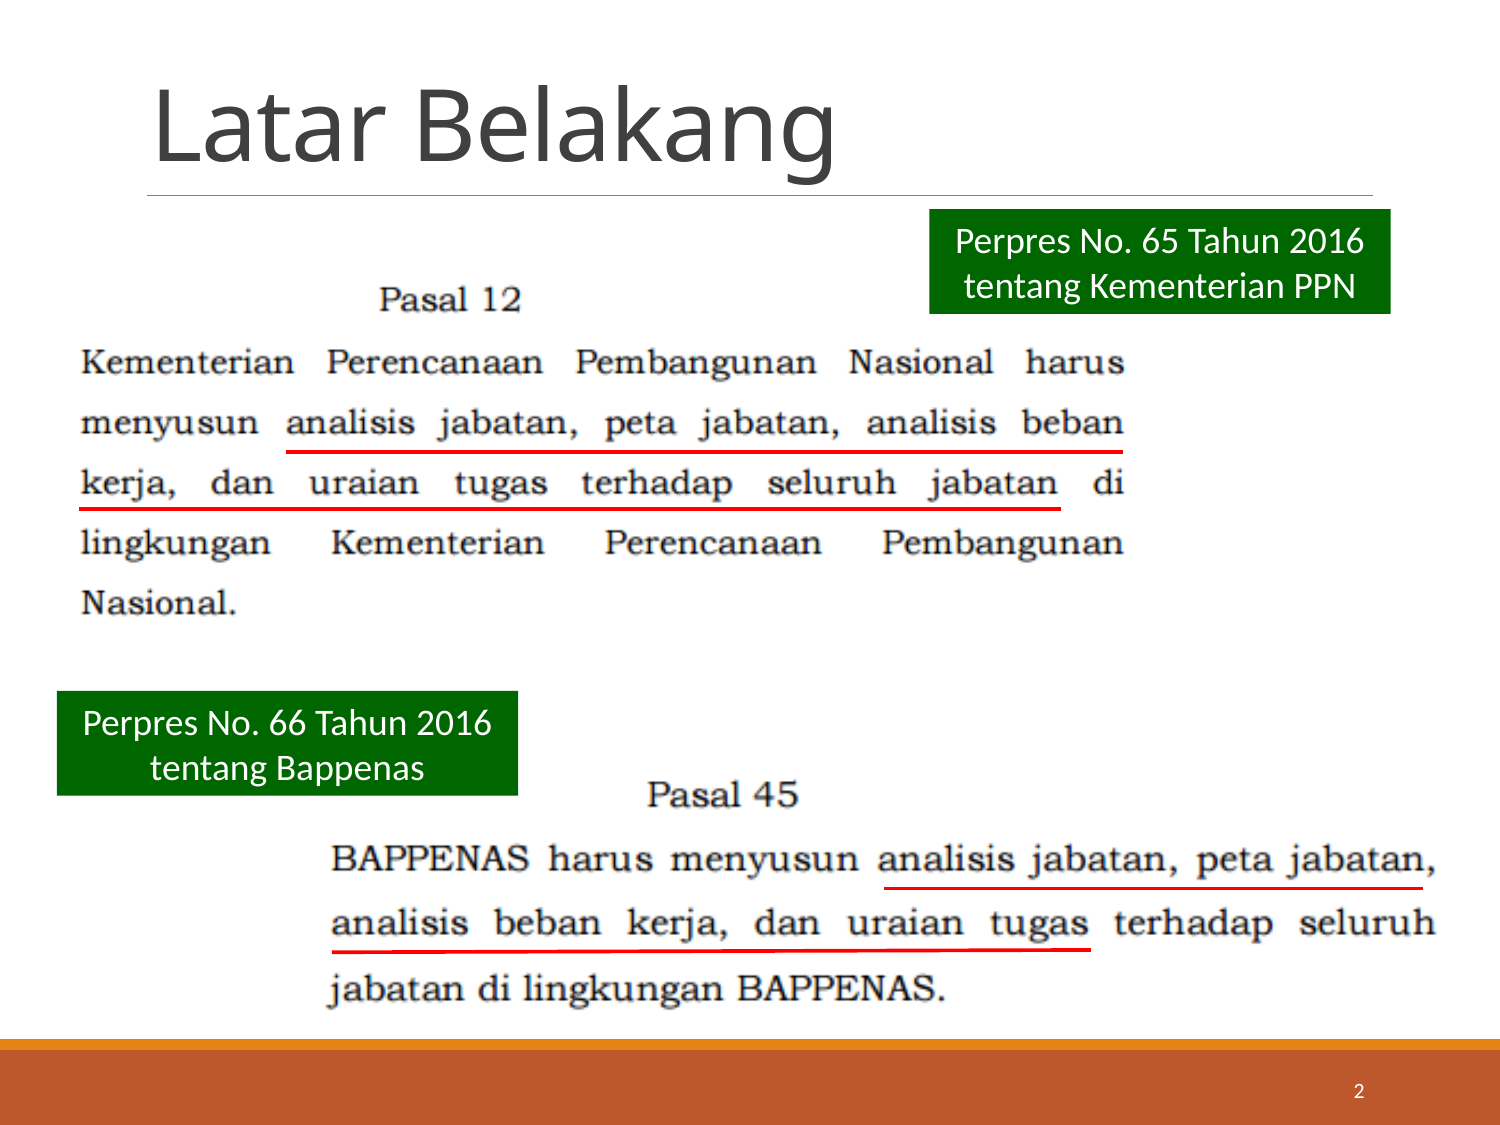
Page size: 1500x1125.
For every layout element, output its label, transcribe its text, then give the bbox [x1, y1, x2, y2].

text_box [331, 949, 1092, 953]
title Latar Belakang [135, 47, 1373, 190]
text_box Perpres No. 65 Tahun 2016 tentang Kementerian PPN [929, 209, 1391, 314]
text_box Perpres No. 66 Tahun 2016 tentang Bappenas [56, 690, 519, 796]
picture [297, 740, 1500, 1030]
slide_number 2 [1218, 1059, 1380, 1120]
picture [44, 251, 1160, 646]
